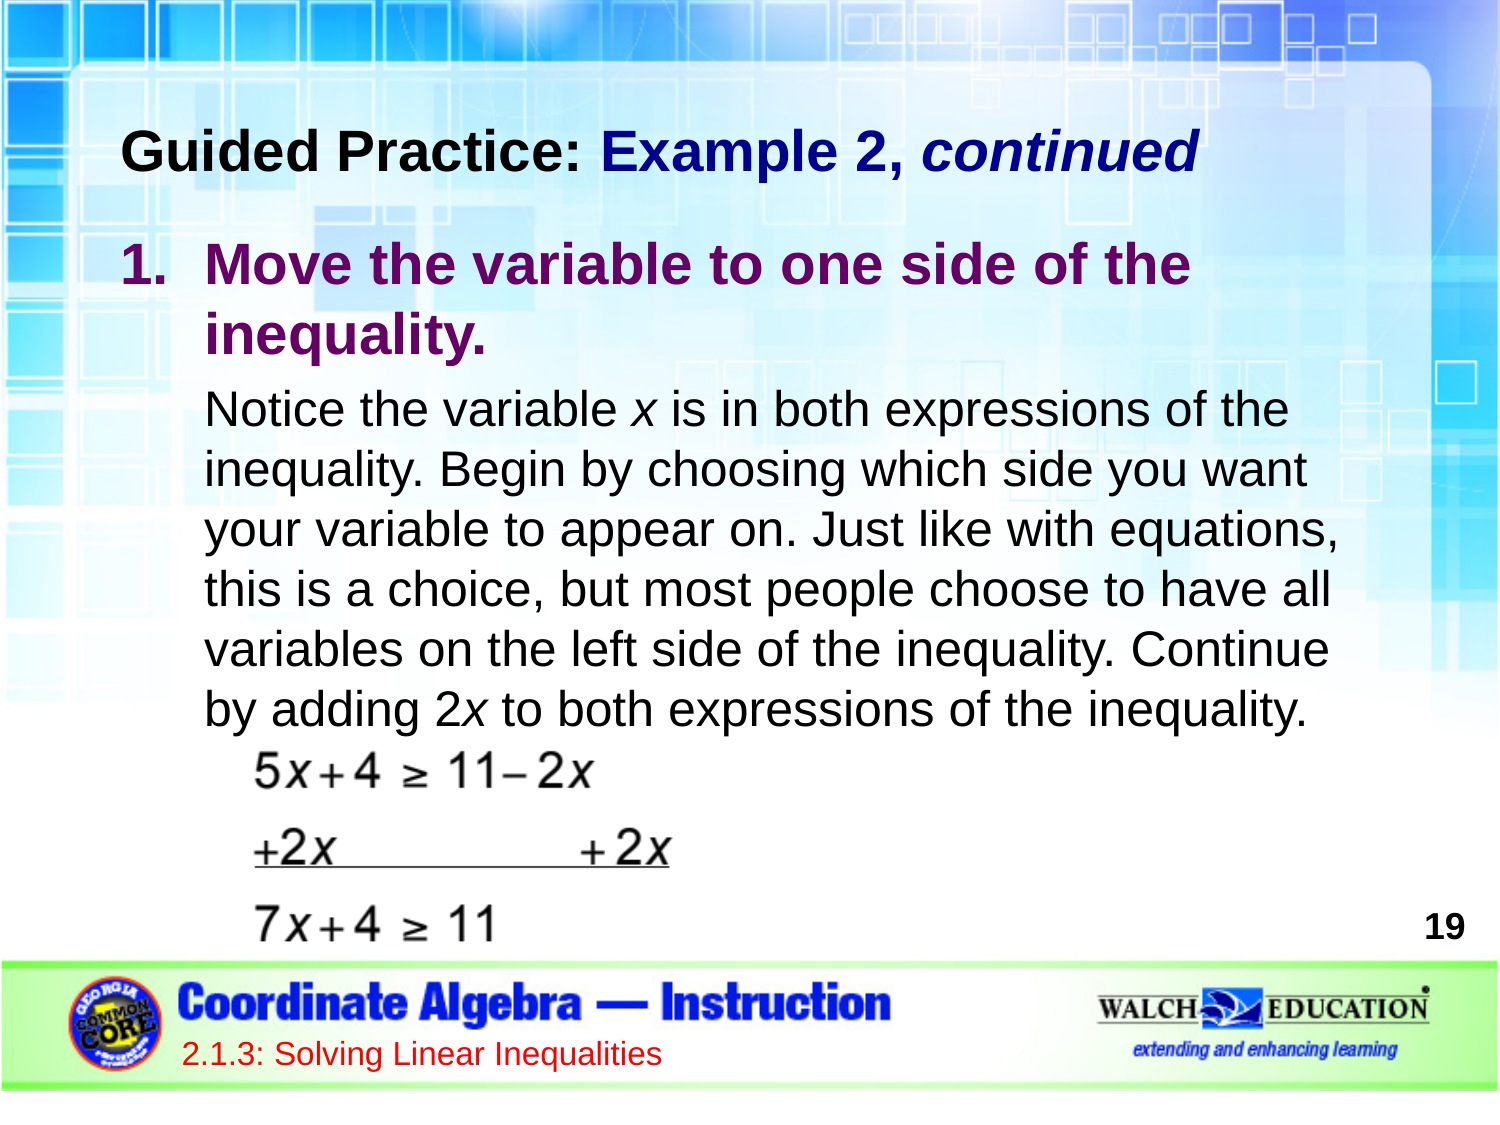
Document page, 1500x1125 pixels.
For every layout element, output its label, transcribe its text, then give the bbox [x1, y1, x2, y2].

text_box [251, 745, 674, 953]
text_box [883, 683, 911, 728]
slide_number 19 [1361, 901, 1481, 949]
subtitle Guided Practice: Example 2, continued Move the variable to one side of the inequality. Notice the variable x is in both expressions of the inequality. Begin by choosing which side you want your variable to appear on. Just like with equations, this is a choice, but most people choose to have all variables on the left side of the inequality. Continue by adding 2x to both expressions of the inequality. [105, 105, 1394, 925]
list 2.1.3: Solving Linear Inequalities [166, 1024, 1074, 1068]
picture [1, 0, 1500, 1091]
